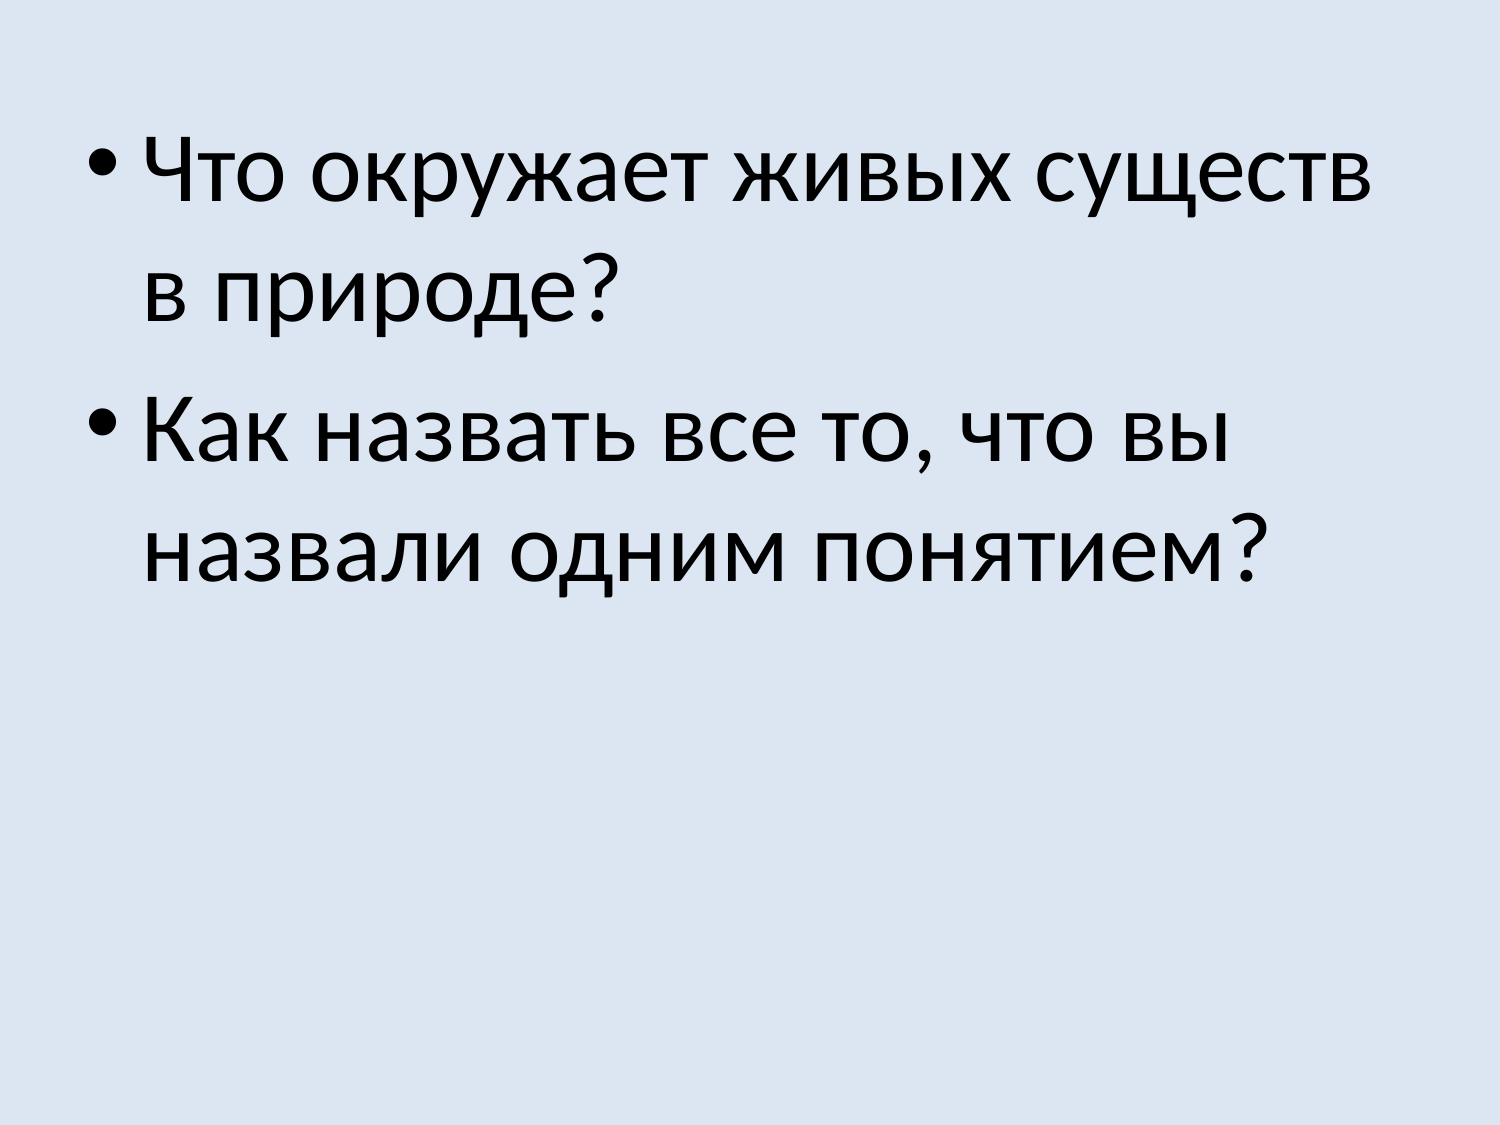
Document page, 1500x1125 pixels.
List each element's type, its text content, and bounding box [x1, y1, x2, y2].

list Что окружает живых существ в природе? Как назвать все то, что вы назвали одним понятием? [70, 93, 1421, 837]
